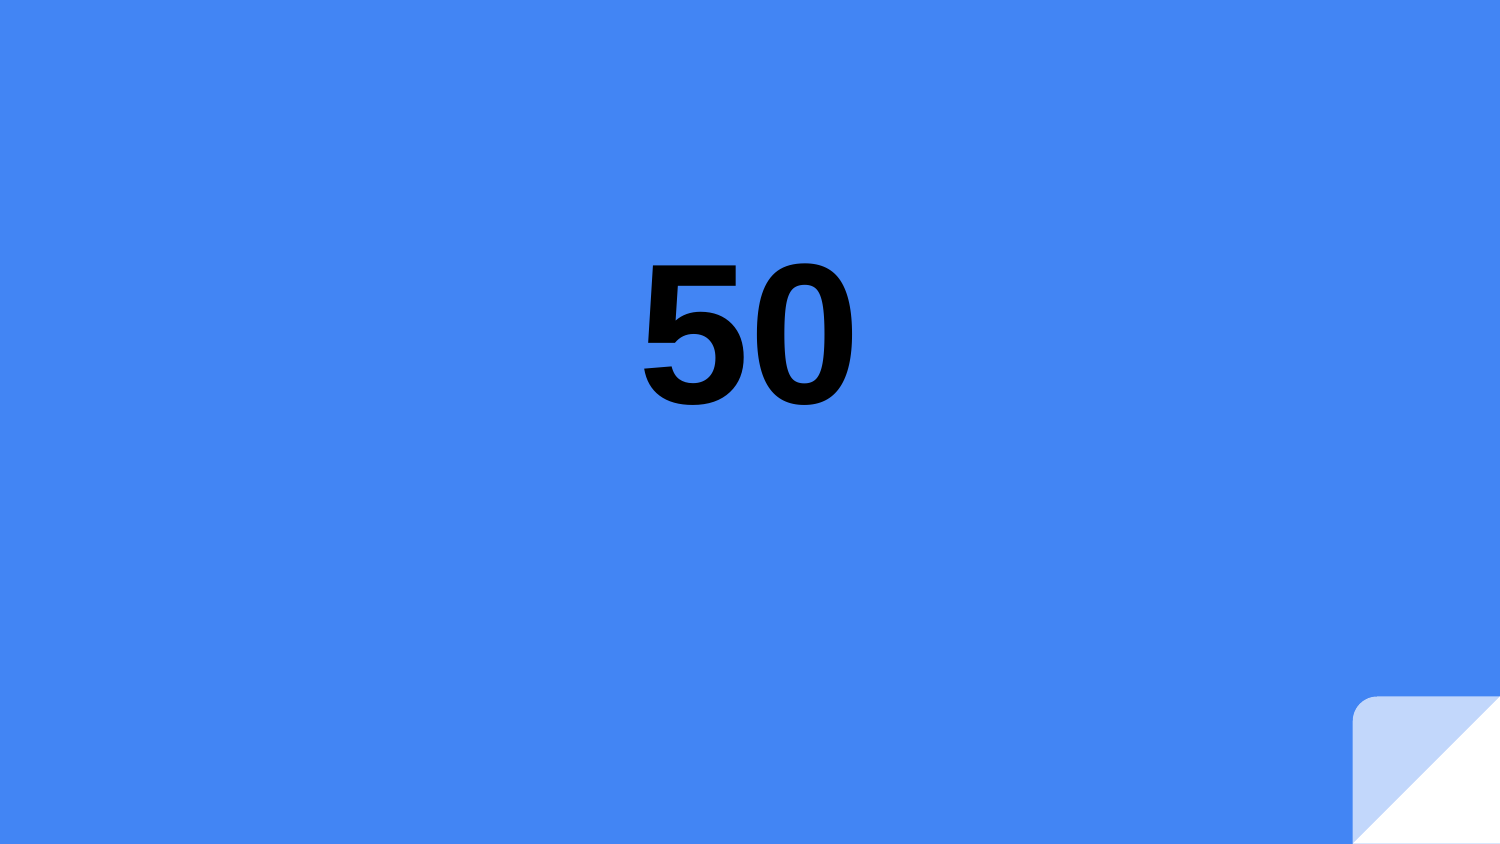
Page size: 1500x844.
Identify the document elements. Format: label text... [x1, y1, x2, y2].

title 50 [51, 207, 1449, 459]
